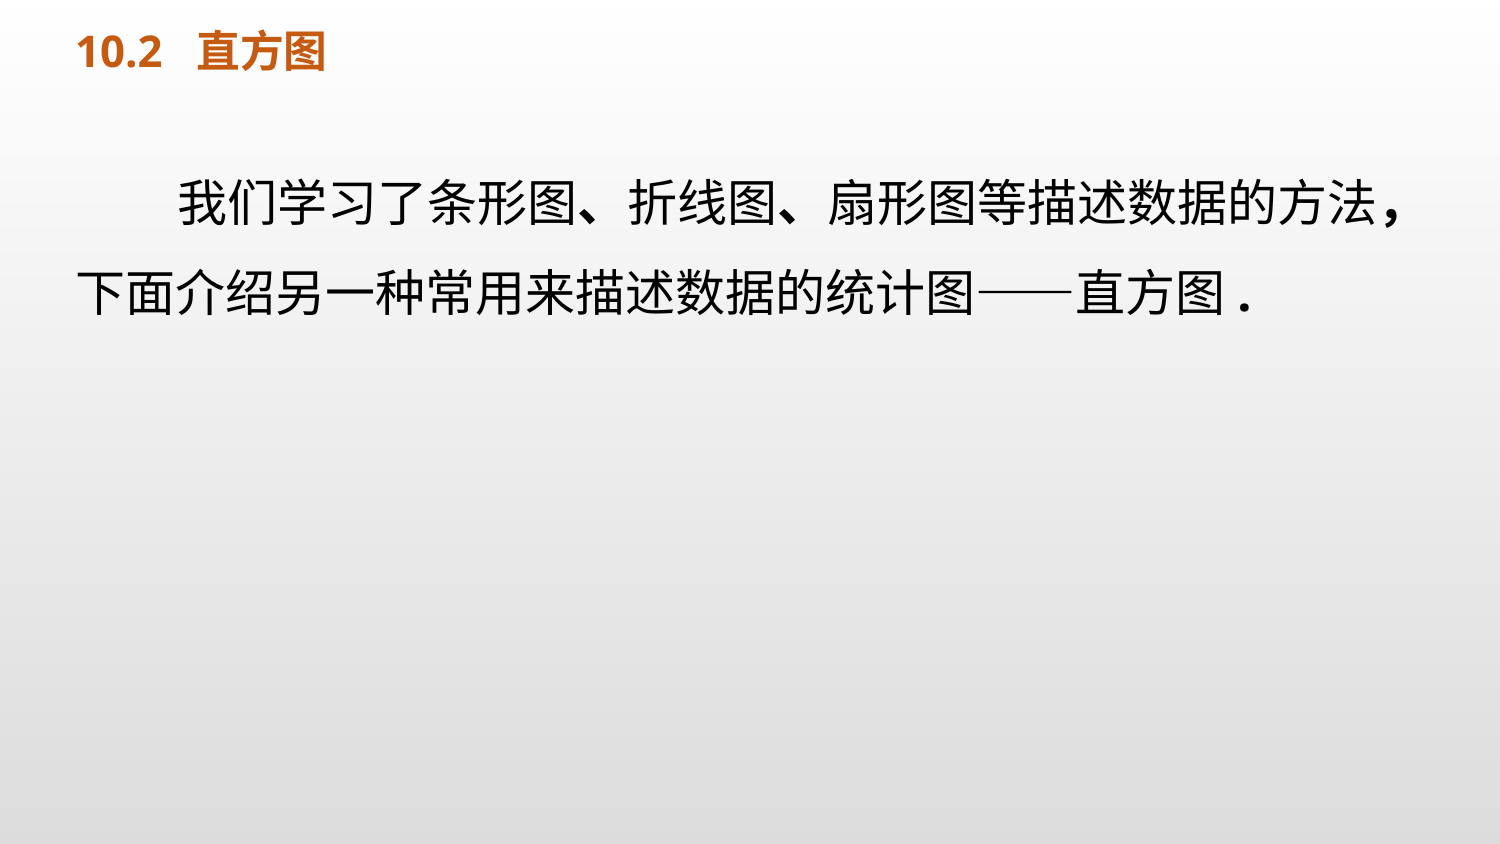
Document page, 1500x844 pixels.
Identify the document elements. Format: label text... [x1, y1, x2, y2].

text_box [64, 120, 1453, 222]
text_box 我们学习了条形图、折线图、扇形图等描述数据的方法，下面介绍另一种常用来描述数据的统计图——直方图. [64, 135, 1410, 804]
text_box 10.2 直方图 [64, 17, 1272, 82]
